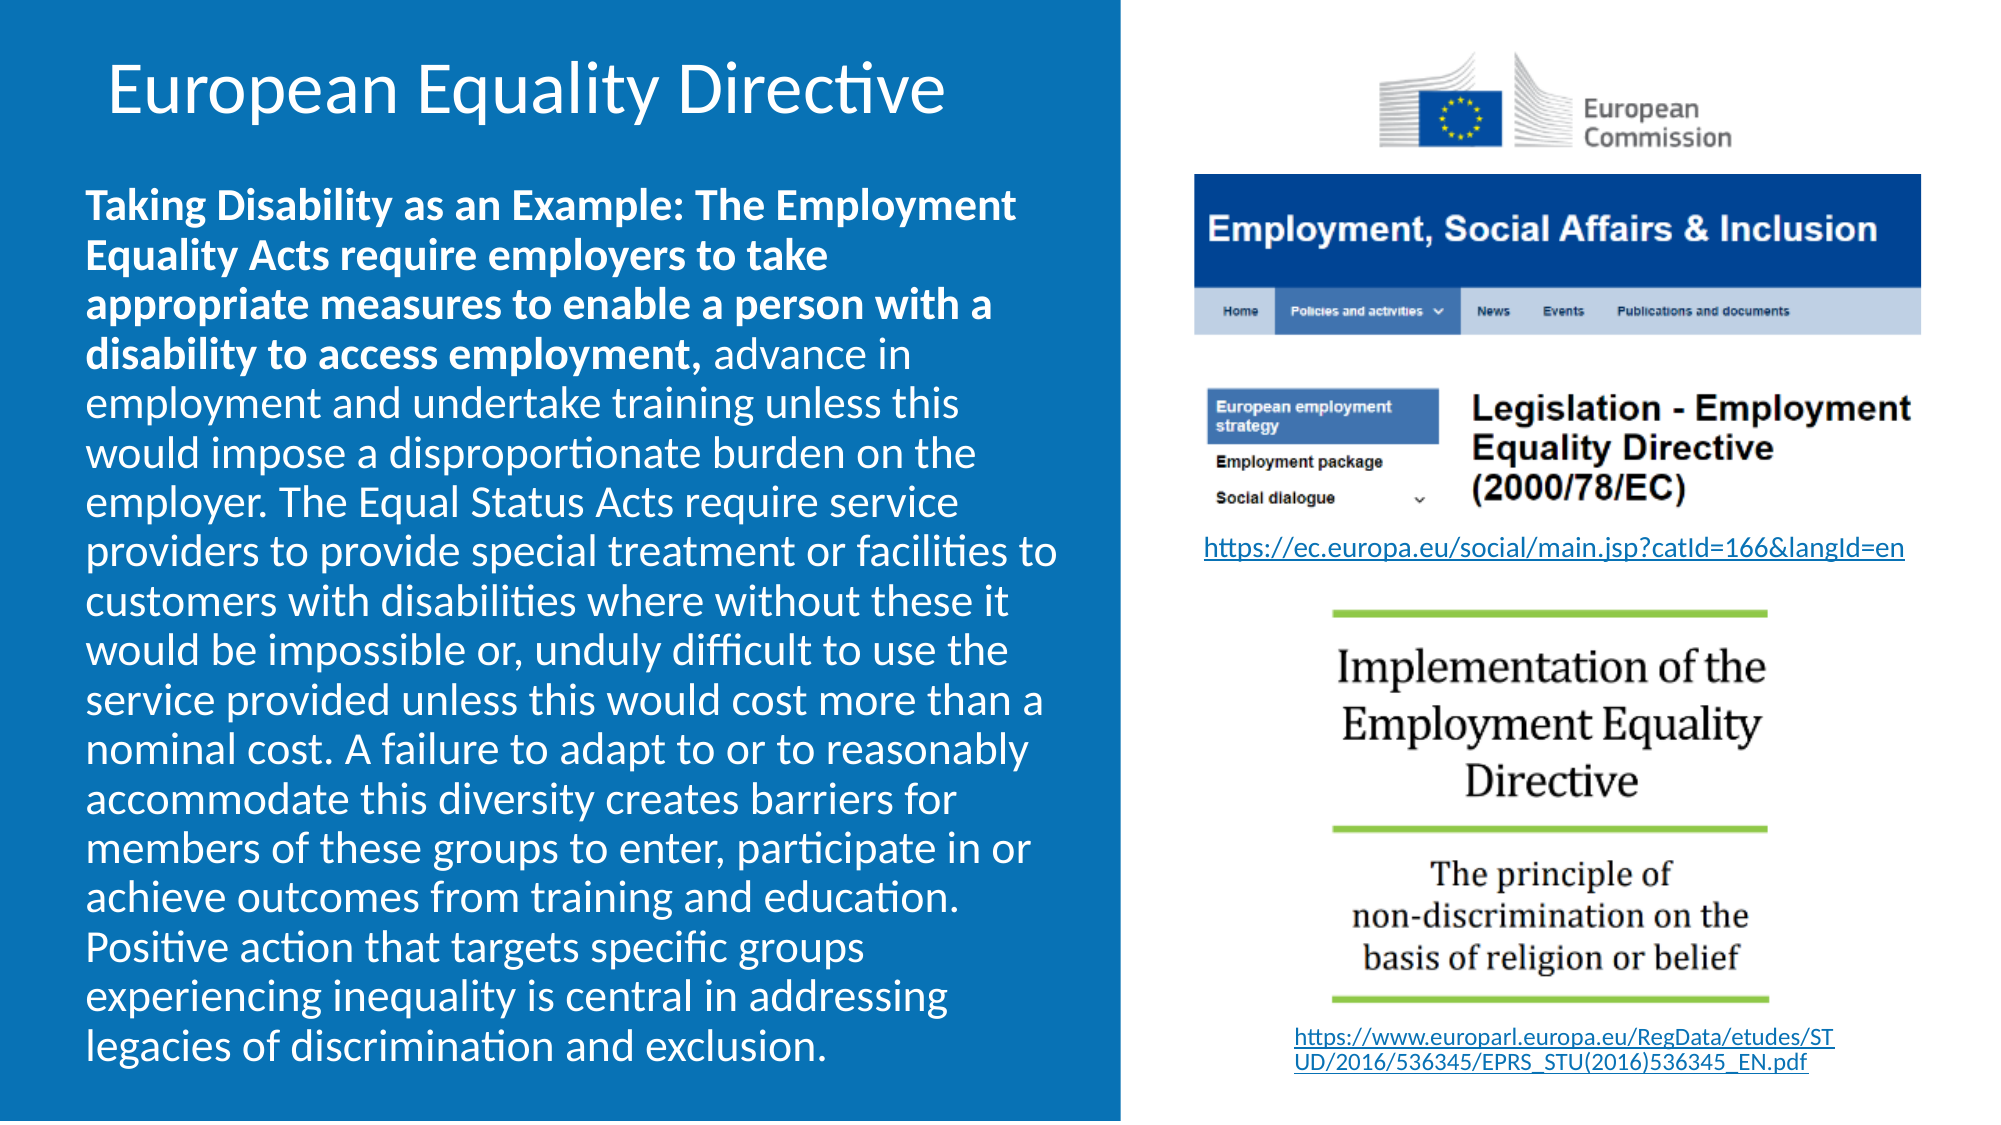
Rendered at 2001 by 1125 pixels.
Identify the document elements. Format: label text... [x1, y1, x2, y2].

text_box https://www.europarl.europa.eu/RegData/etudes/STUD/2016/536345/EPRS_STU(2016)536345_EN.pdf [1279, 1013, 1863, 1089]
picture [1312, 598, 1804, 1014]
list European Equality Directive [92, 41, 1020, 205]
text_box https://ec.europa.eu/social/main.jsp?catId=166&langId=en [1153, 520, 1962, 571]
list Taking Disability as an Example: The Employment Equality Acts require employers to take appropriate measures to enable a person with a disability to access employment, advance in employment and undertake training unless this would impose a disproportionate burden on the employer. The Equal Status Acts require service providers to provide special treatment or facilities to customers with disabilities where without these it would be impossible or, unduly difficult to use the service provided unless this would cost more than a nominal cost. A failure to adapt to or to reasonably accommodate this diversity creates barriers for members of these groups to enter, participate in or achieve outcomes from training and education. Positive action that targets specific groups experiencing inequality is central in addressing legacies of discrimination and exclusion. [70, 174, 1077, 714]
picture [1194, 5, 1922, 521]
